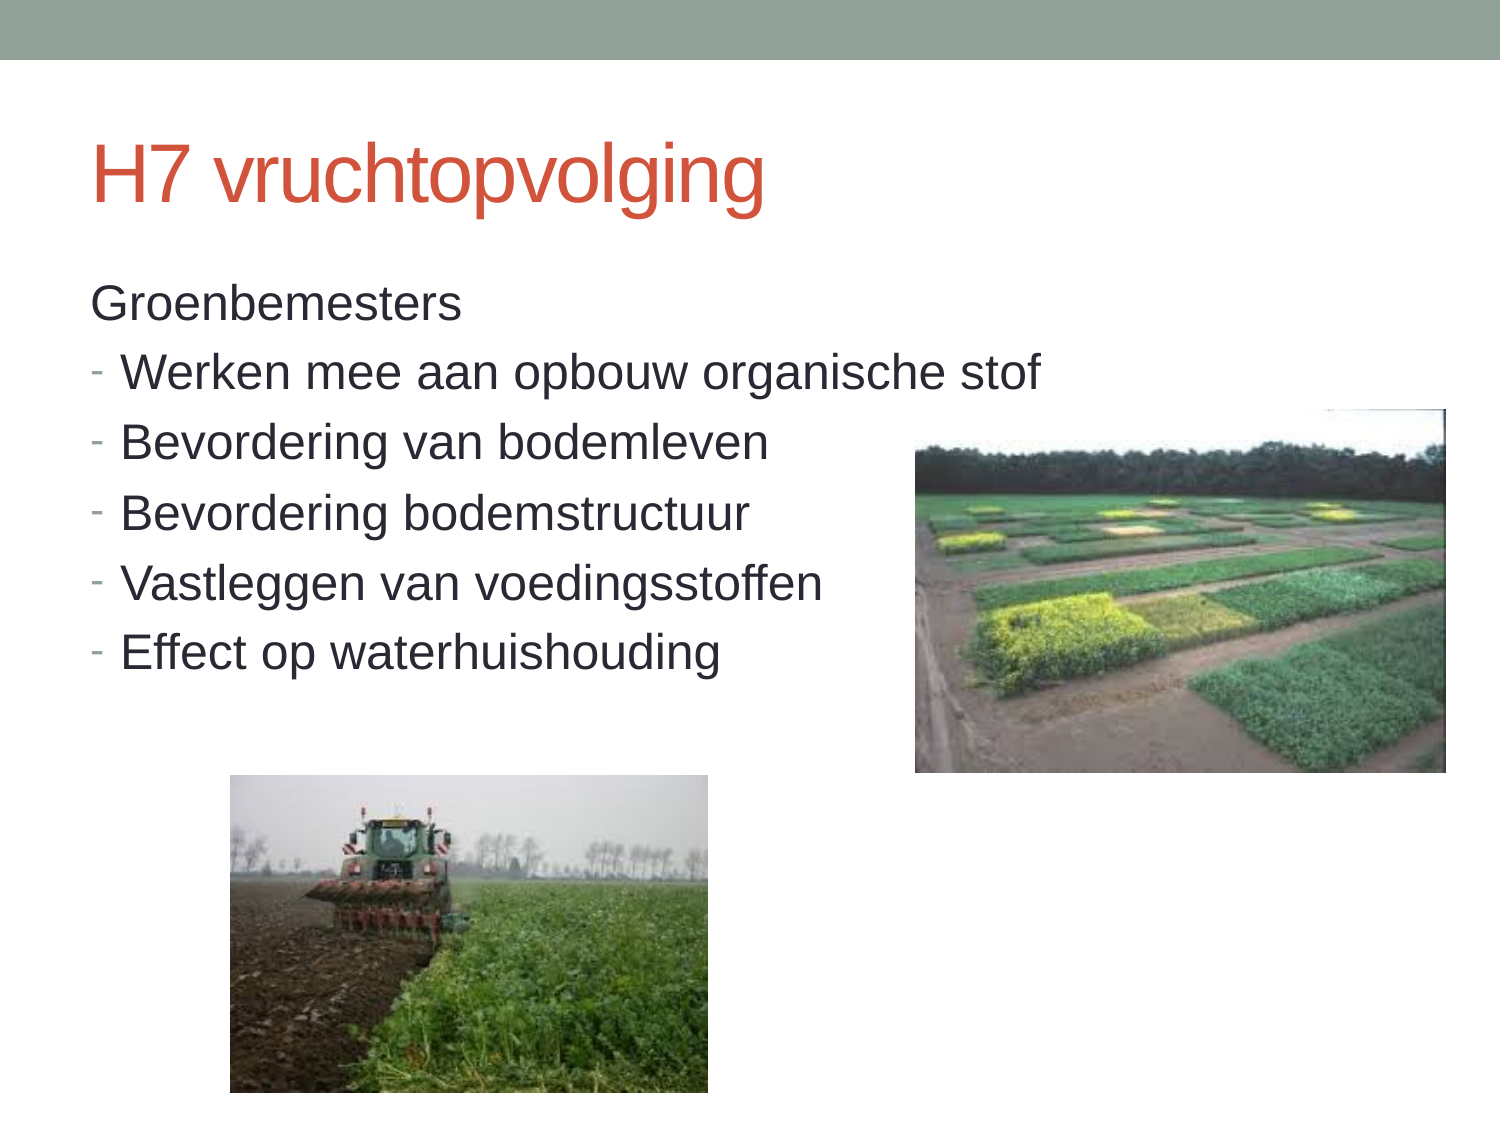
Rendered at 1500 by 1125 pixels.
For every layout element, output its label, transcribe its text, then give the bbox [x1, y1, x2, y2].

list Groenbemesters Werken mee aan opbouw organische stof Bevordering van bodemleven Bevordering bodemstructuur Vastleggen van voedingsstoffen Effect op waterhuishouding [75, 262, 1425, 1063]
picture [915, 409, 1446, 774]
picture [229, 774, 708, 1093]
title H7 vruchtopvolging [75, 87, 1425, 250]
